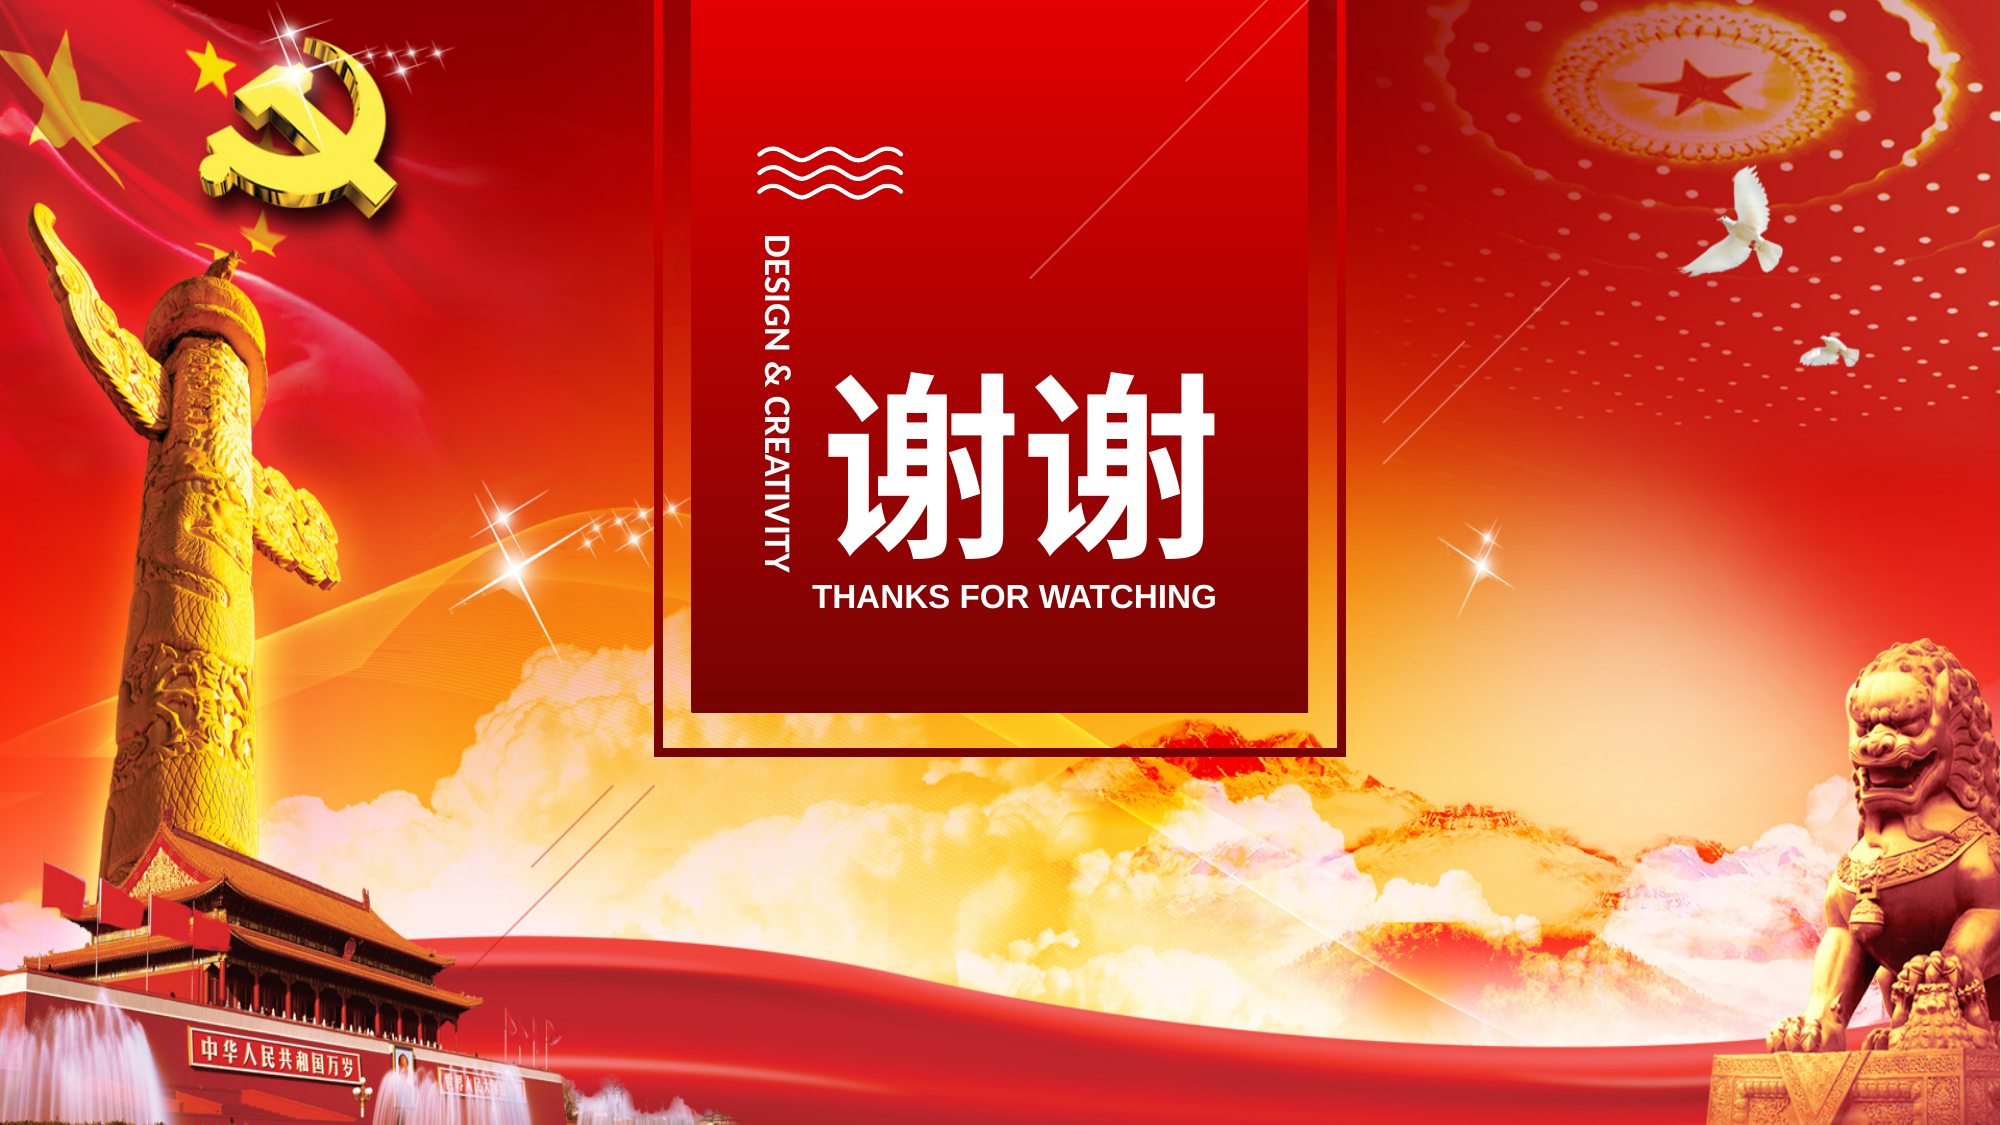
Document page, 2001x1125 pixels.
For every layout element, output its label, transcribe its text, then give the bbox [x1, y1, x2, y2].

picture [0, 0, 2001, 1125]
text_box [468, 785, 655, 972]
text_box 谢谢 [806, 335, 1236, 591]
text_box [1383, 277, 1570, 464]
text_box DESIGN & CREATIVITY [734, 219, 811, 633]
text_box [759, 148, 902, 198]
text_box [1030, 0, 1309, 278]
picture [664, 0, 1336, 747]
text_box [691, 0, 1309, 713]
text_box THANKS FOR WATCHING [797, 568, 1232, 623]
text_box [653, 0, 1347, 758]
